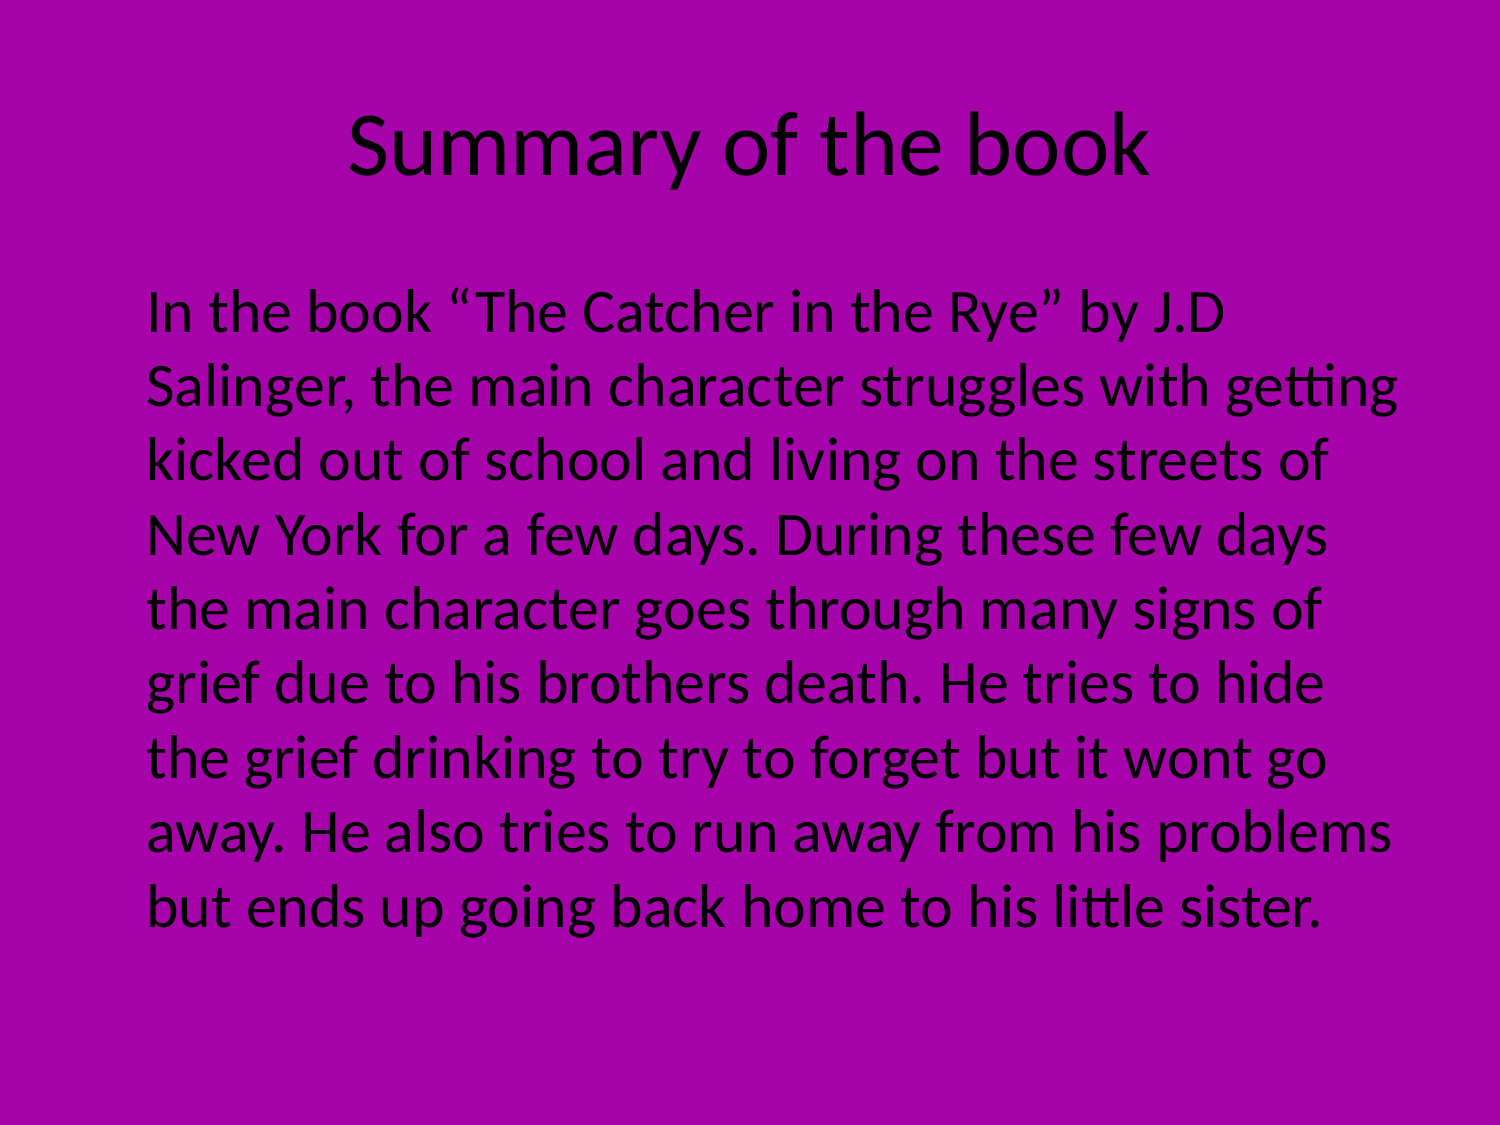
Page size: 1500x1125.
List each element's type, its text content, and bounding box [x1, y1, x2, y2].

list In the book “The Catcher in the Rye” by J.D Salinger, the main character struggles with getting kicked out of school and living on the streets of New York for a few days. During these few days the main character goes through many signs of grief due to his brothers death. He tries to hide the grief drinking to try to forget but it wont go away. He also tries to run away from his problems but ends up going back home to his little sister. [74, 262, 1426, 1006]
title Summary of the book [74, 44, 1426, 233]
